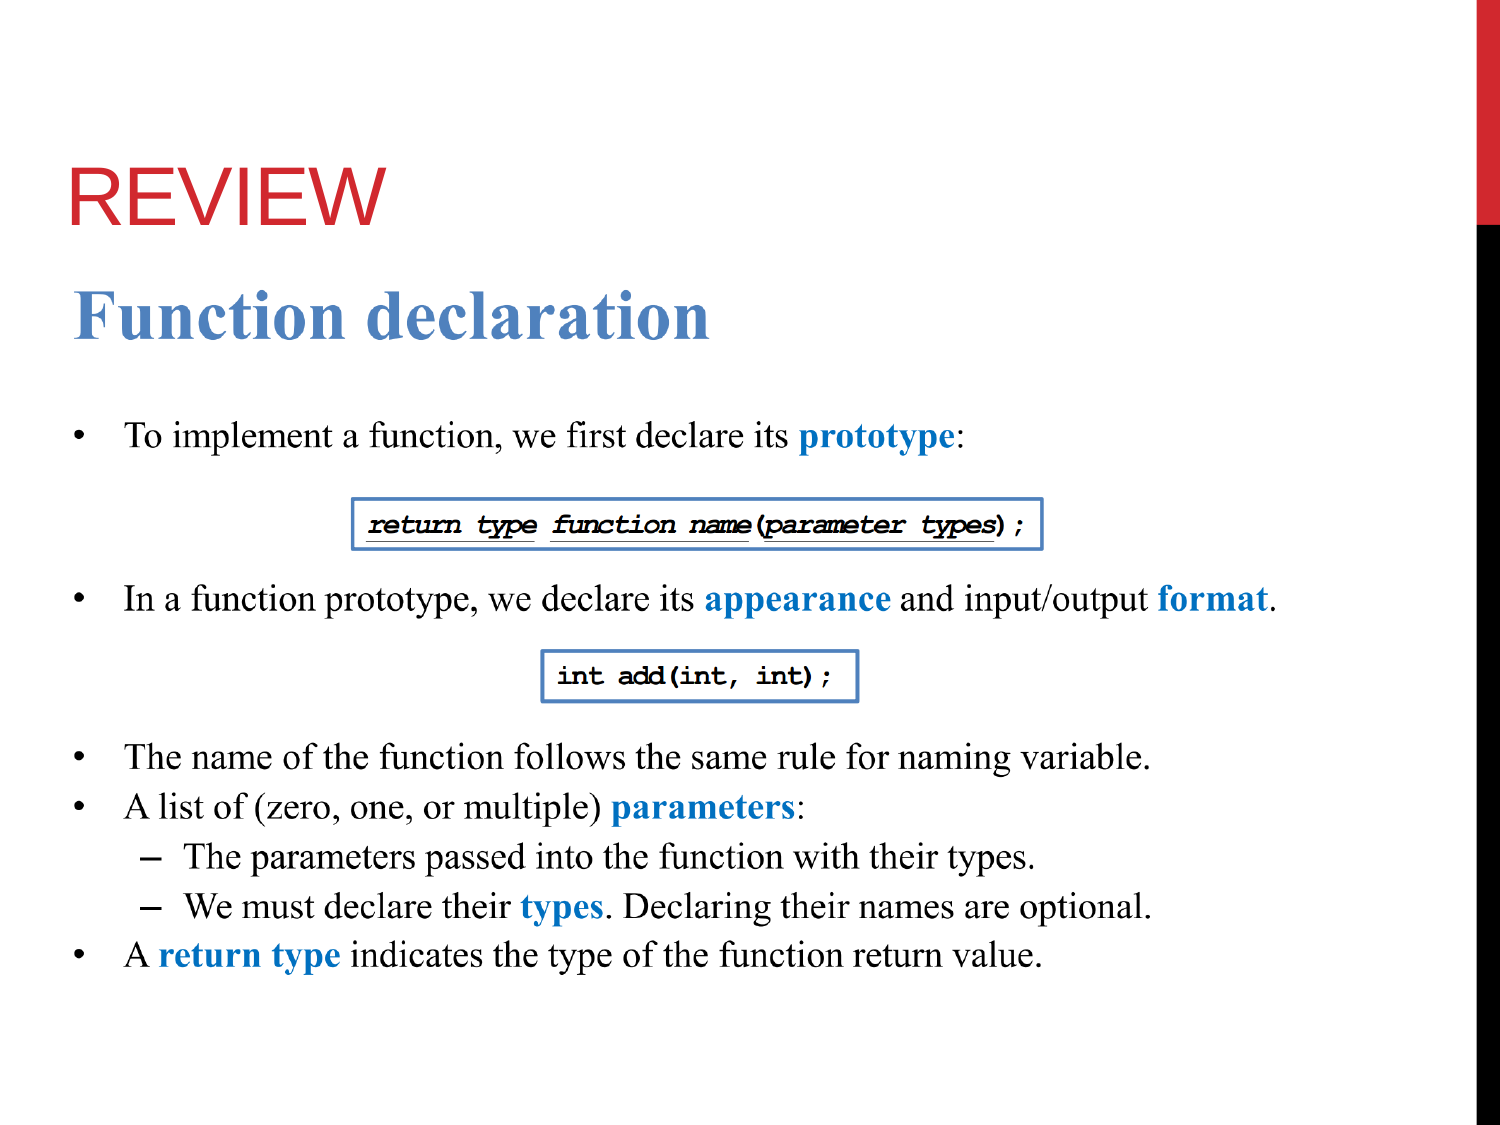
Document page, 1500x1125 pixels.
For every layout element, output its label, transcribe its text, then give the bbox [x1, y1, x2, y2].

picture [23, 261, 1342, 1047]
title Review [49, 25, 1000, 250]
